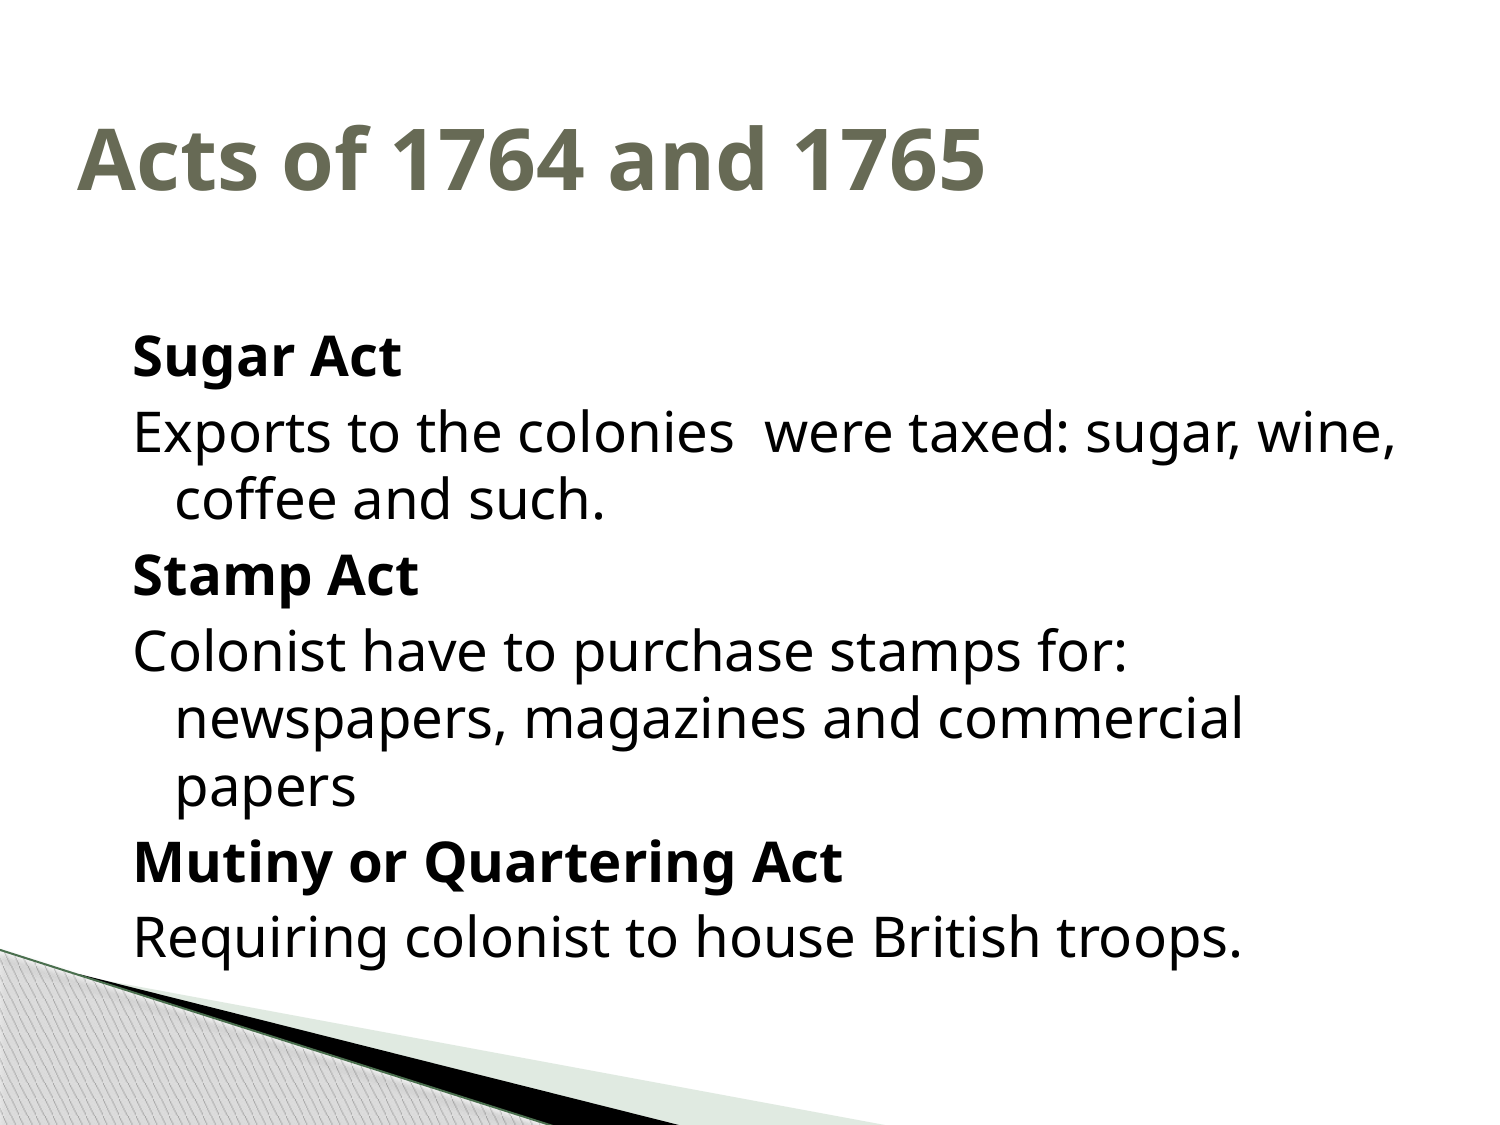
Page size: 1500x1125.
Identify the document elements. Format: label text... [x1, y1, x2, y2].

title Acts of 1764 and 1765 [62, 62, 1413, 250]
list Sugar Act Exports to the colonies were taxed: sugar, wine, coffee and such. Stamp Act Colonist have to purchase stamps for: newspapers, magazines and commercial papers Mutiny or Quartering Act Requiring colonist to house British troops. [99, 312, 1425, 1025]
